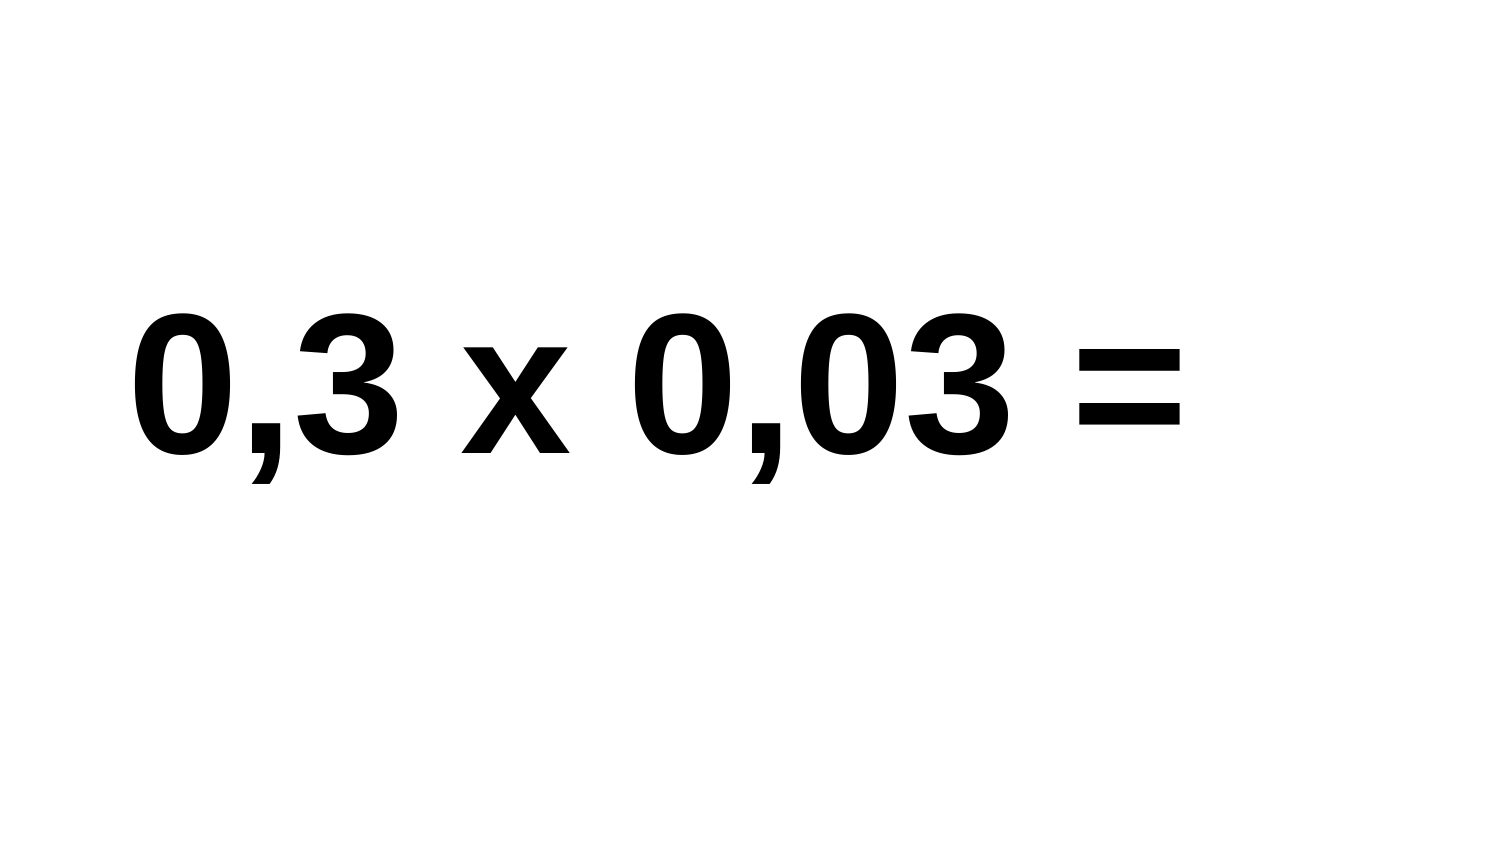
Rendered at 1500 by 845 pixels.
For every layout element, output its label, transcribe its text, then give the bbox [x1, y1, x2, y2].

text_box 0,3 x 0,03 = [112, 317, 1388, 509]
